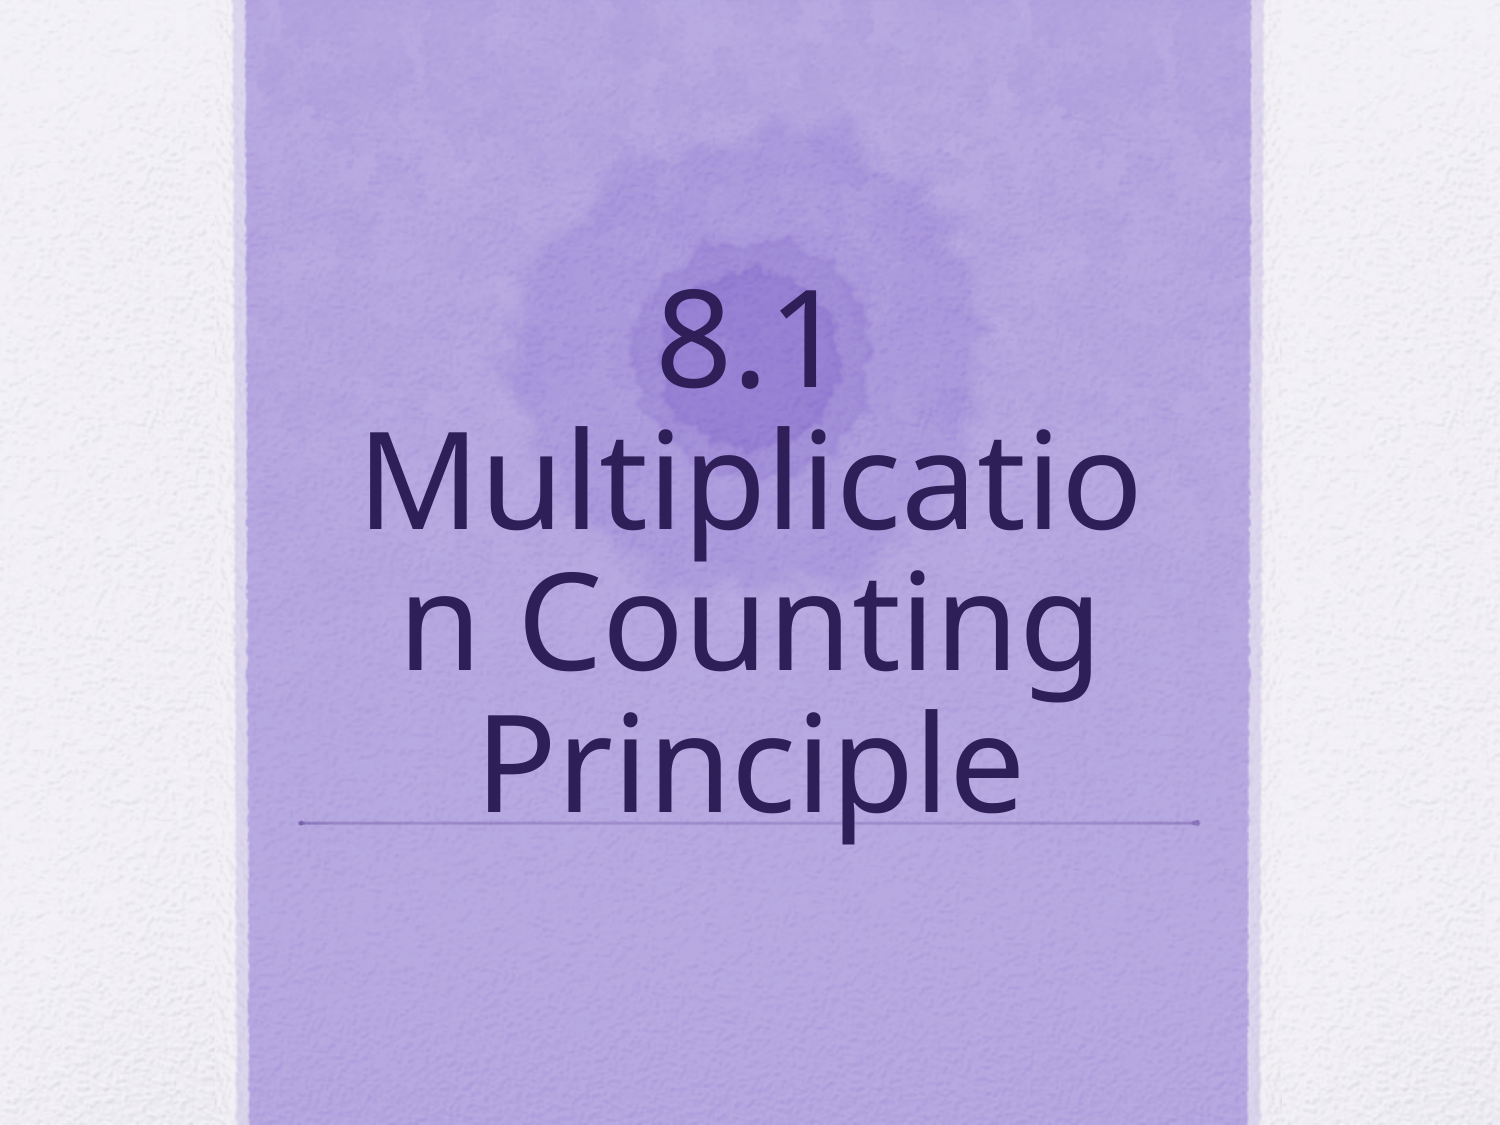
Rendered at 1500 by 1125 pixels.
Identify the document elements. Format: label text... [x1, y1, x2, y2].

title 8.1 Multiplication Counting Principle [304, 605, 1198, 847]
picture [0, 0, 1500, 1125]
